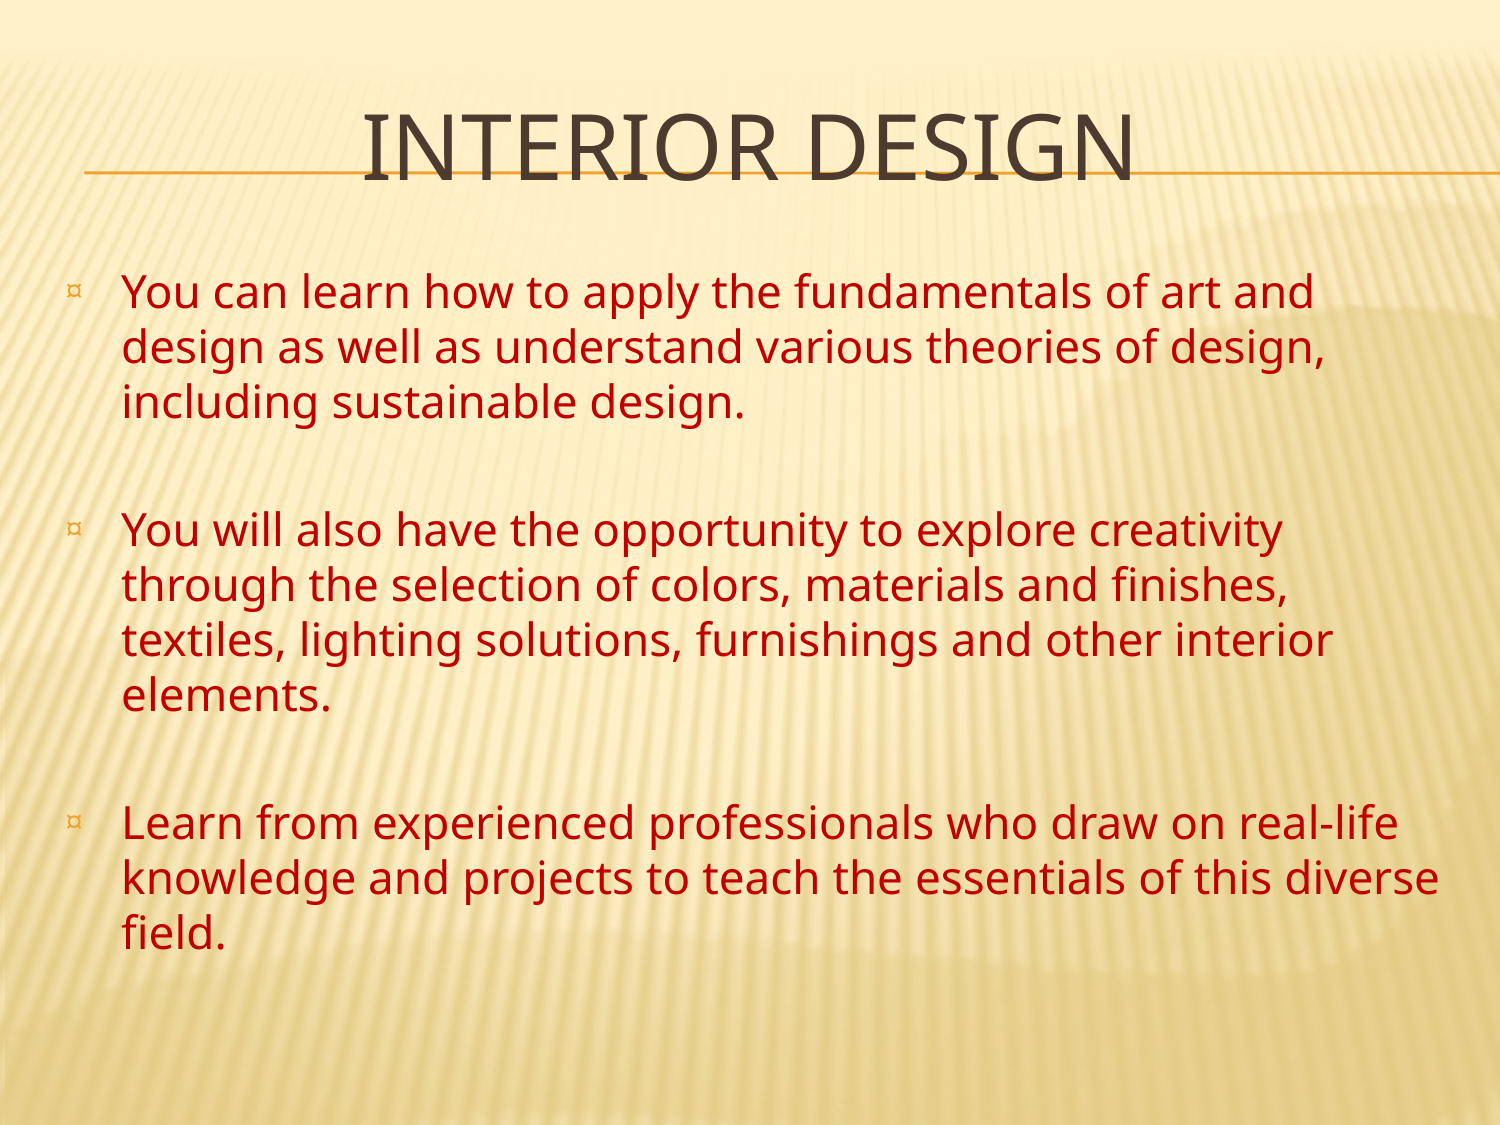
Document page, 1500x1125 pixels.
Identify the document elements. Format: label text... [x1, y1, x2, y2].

title Interior design [50, 75, 1475, 213]
list You can learn how to apply the fundamentals of art and design as well as understand various theories of design, including sustainable design. You will also have the opportunity to explore creativity through the selection of colors, materials and finishes, textiles, lighting solutions, furnishings and other interior elements. Learn from experienced professionals who draw on real-life knowledge and projects to teach the essentials of this diverse field. [49, 254, 1476, 998]
